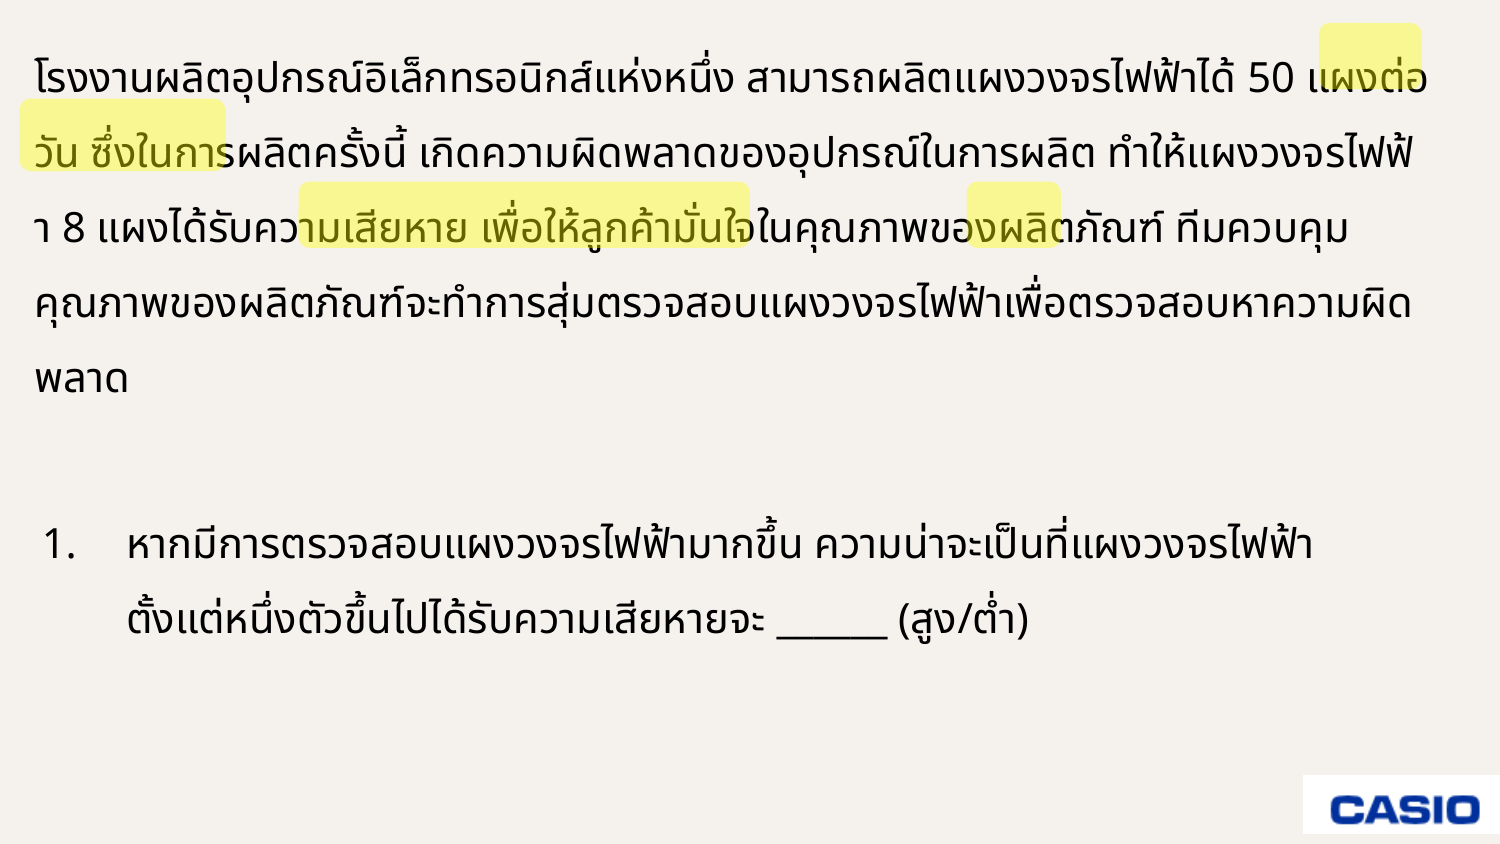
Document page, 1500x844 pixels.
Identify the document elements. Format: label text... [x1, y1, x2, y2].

text_box [19, 98, 226, 172]
text_box [298, 181, 750, 248]
title โรงงานผลิตอุปกรณ์อิเล็กทรอนิกส์แห่งหนึ่ง สามารถผลิตแผงวงจรไฟฟ้าได้ 50 แผงต่อวัน ซึ่งในการผลิตครั้งนี้ เกิดความผิดพลาดของอุปกรณ์ในการผลิต ทำให้แผงวงจรไฟฟ้า 8 แผงได้รับความเสียหาย เพื่อให้ลูกค้ามั่นใจในคุณภาพของผลิตภัณฑ์ ทีมควบคุมคุณภาพของผลิตภัณฑ์จะทำการสุ่มตรวจสอบแผงวงจรไฟฟ้าเพื่อตรวจสอบหาความผิดพลาด [19, 10, 1481, 325]
text_box [1318, 22, 1422, 90]
text_box หากมีการตรวจสอบแผงวงจรไฟฟ้ามากขึ้น ความน่าจะเป็นที่แผงวงจรไฟฟ้าตั้งแต่หนึ่งตัวขึ้นไปได้รับความเสียหายจะ ______ (สูง/ต่ำ) [26, 484, 1422, 650]
picture [1302, 775, 1500, 834]
text_box [966, 181, 1061, 248]
